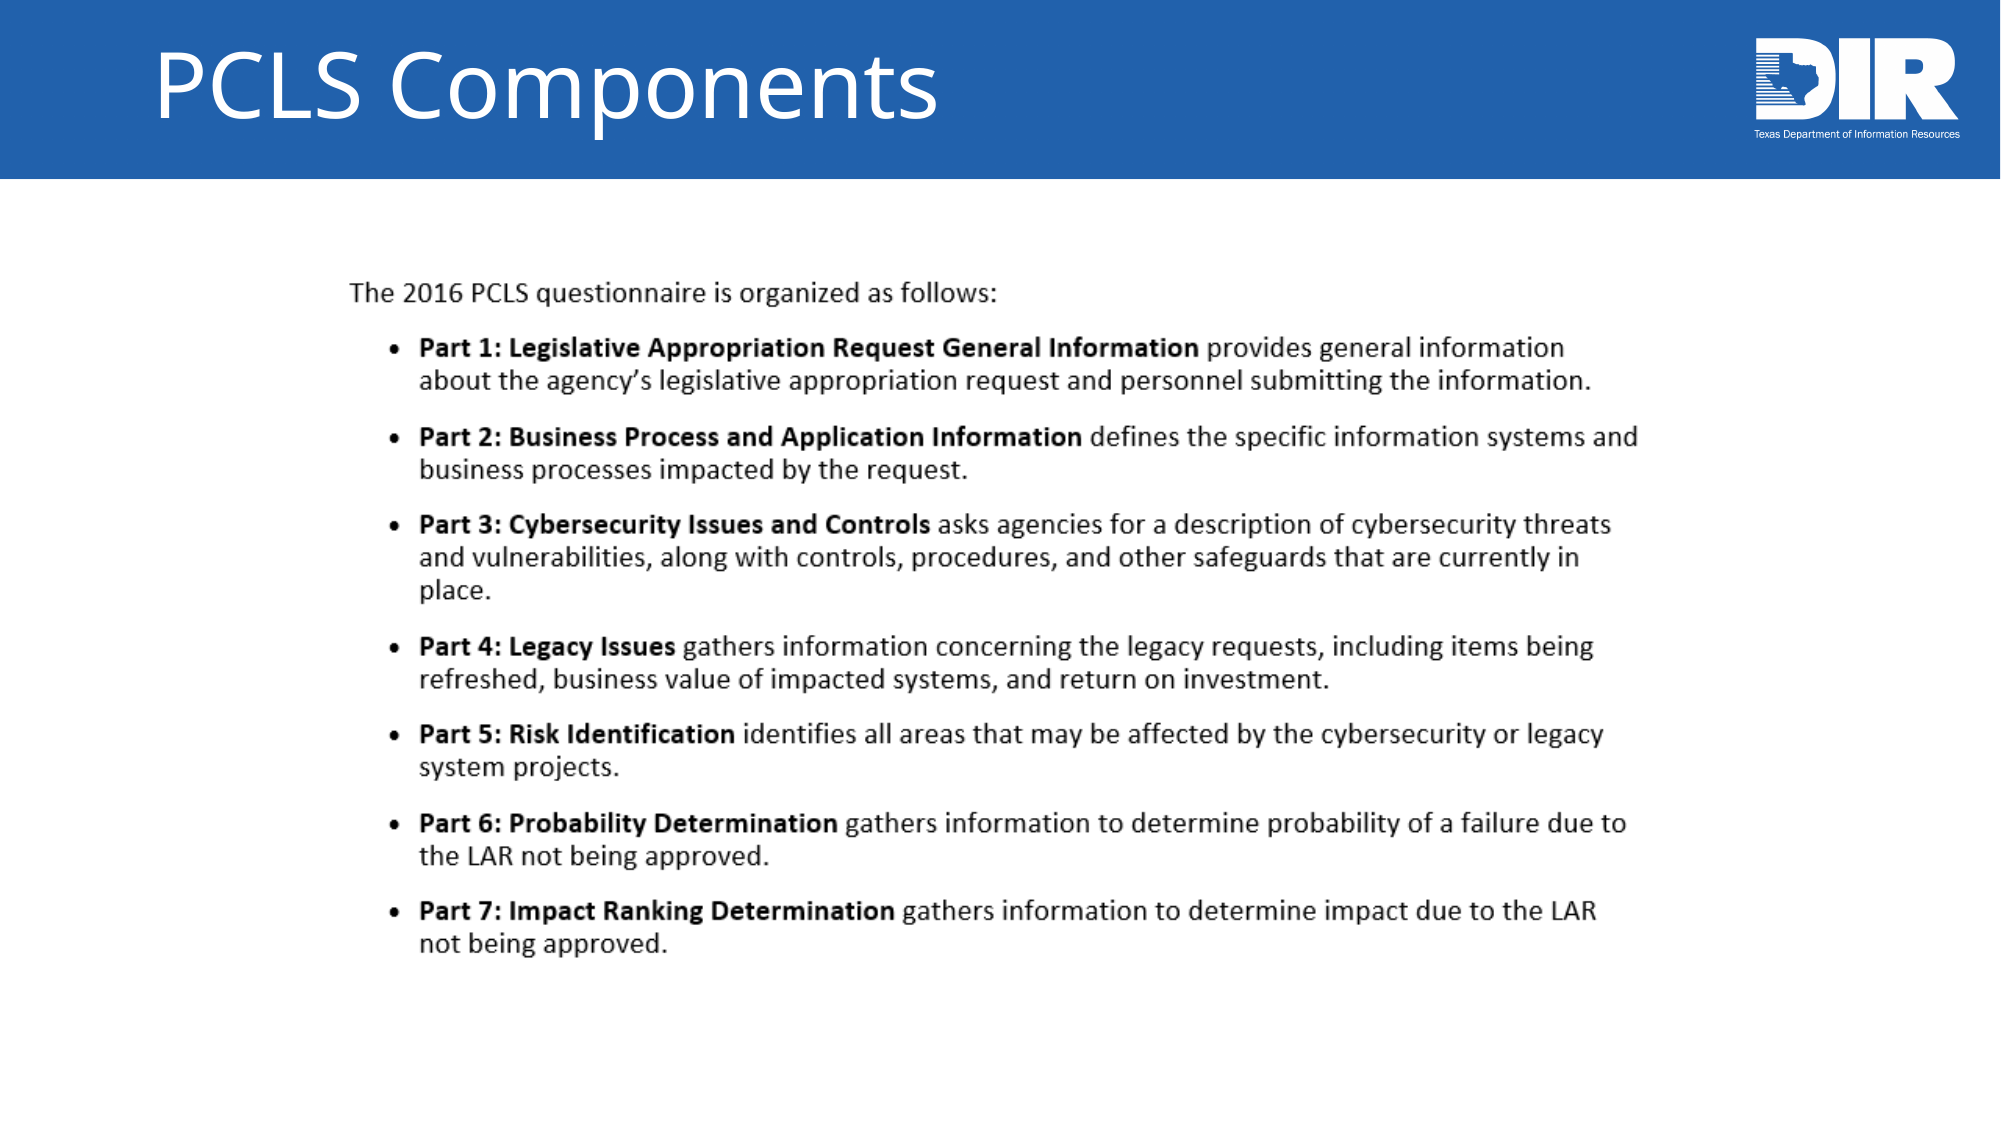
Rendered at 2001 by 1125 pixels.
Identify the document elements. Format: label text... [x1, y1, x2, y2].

title PCLS Components [137, 0, 1863, 179]
picture [0, 0, 2001, 1125]
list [345, 268, 1655, 1001]
